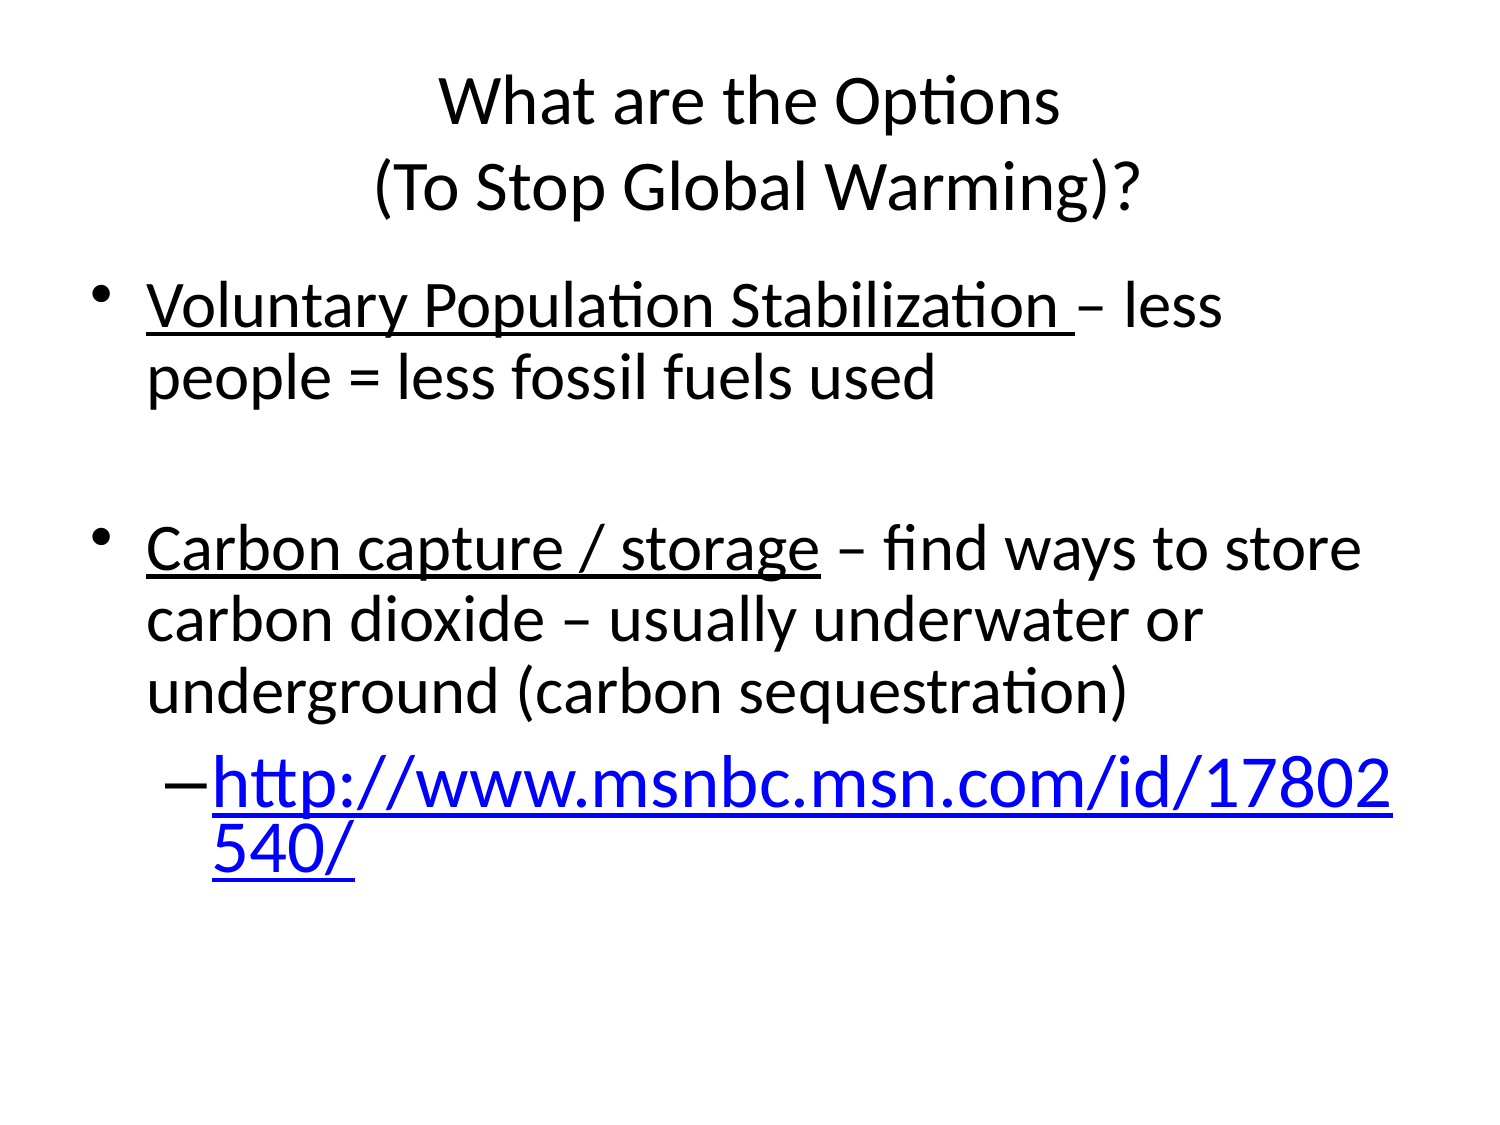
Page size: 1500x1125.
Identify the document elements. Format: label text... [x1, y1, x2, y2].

title What are the Options (To Stop Global Warming)? [75, 45, 1425, 233]
list Voluntary Population Stabilization – less people = less fossil fuels used Carbon capture / storage – find ways to store carbon dioxide – usually underwater or underground (carbon sequestration) http://www.msnbc.msn.com/id/17802540/ [75, 262, 1425, 1005]
